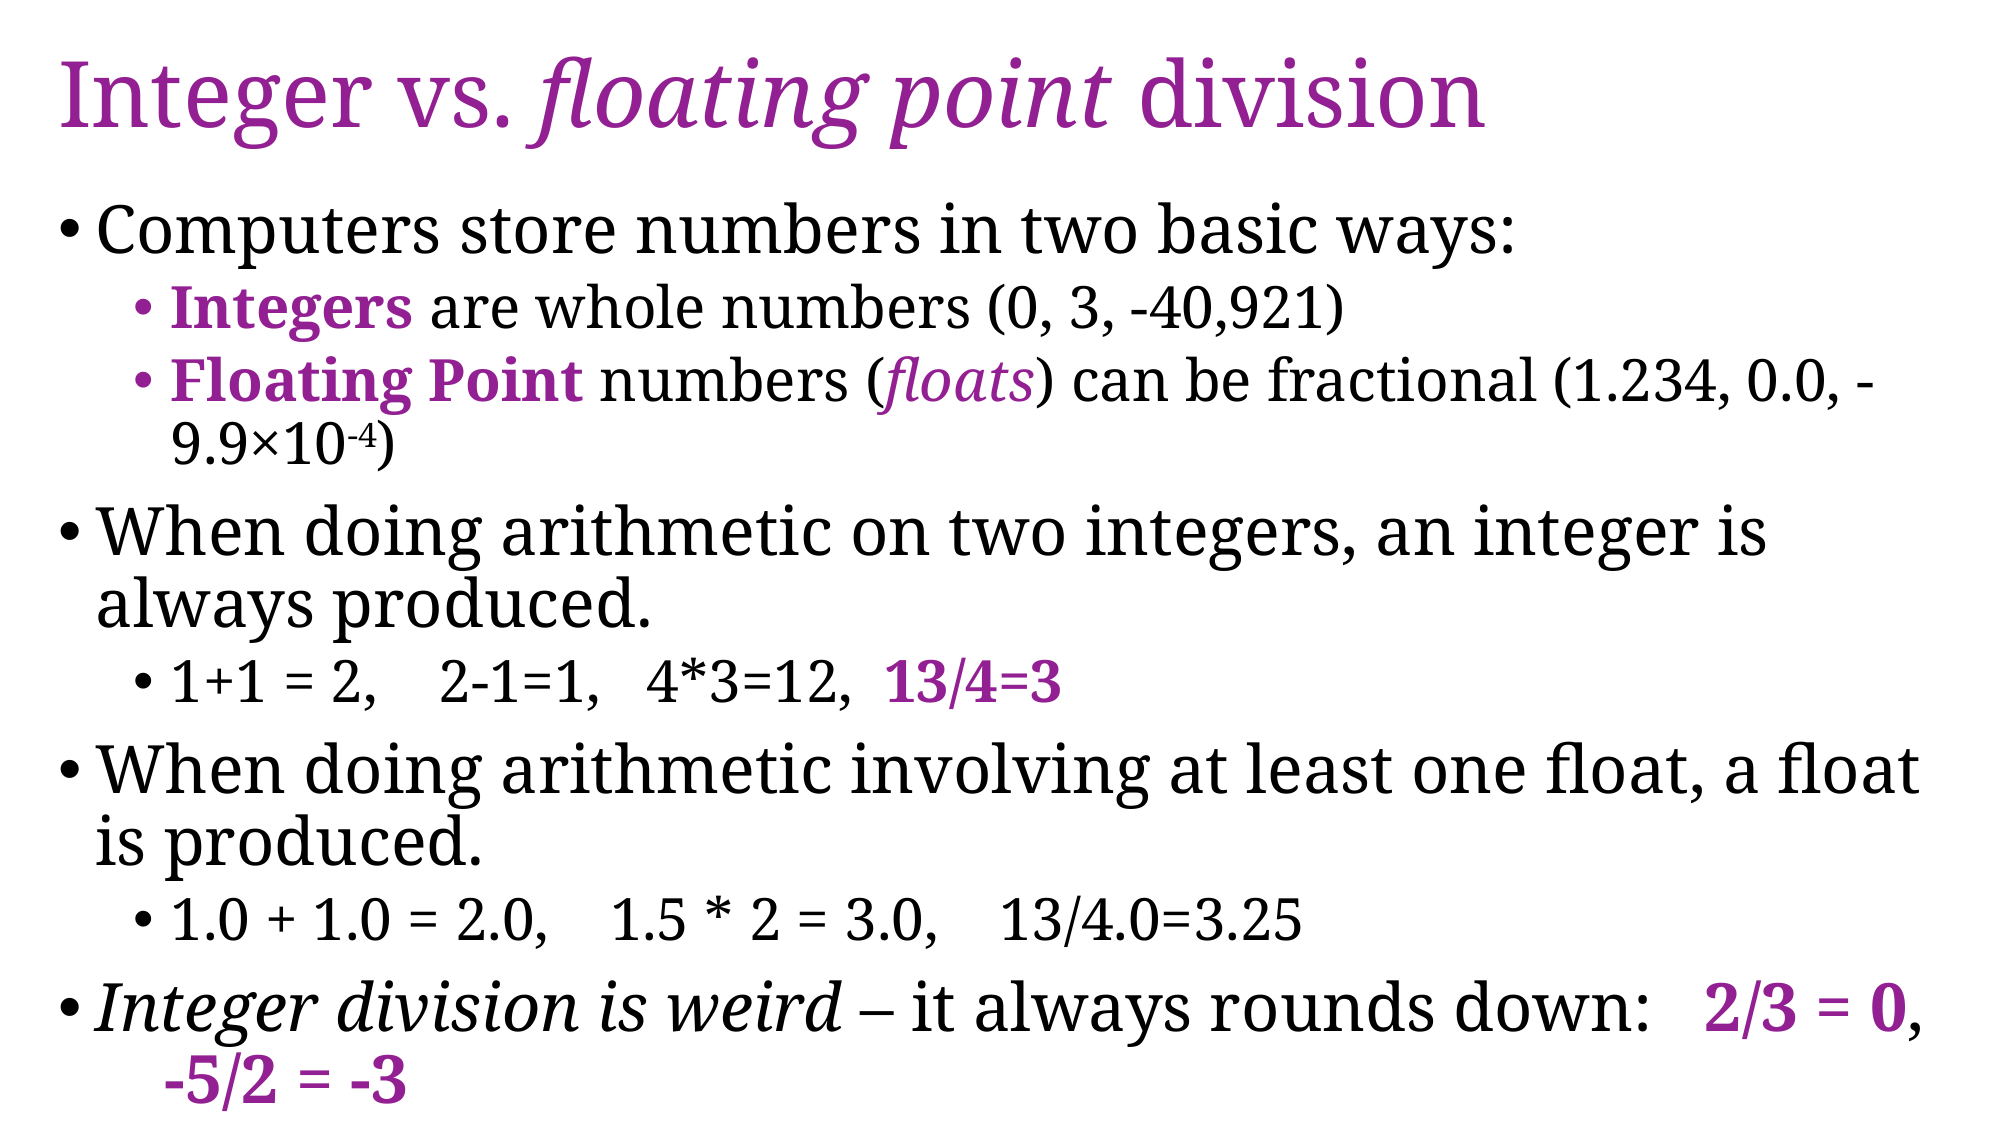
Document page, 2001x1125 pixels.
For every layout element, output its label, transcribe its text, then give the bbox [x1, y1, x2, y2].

list Computers store numbers in two basic ways: Integers are whole numbers (0, 3, -40,921) Floating Point numbers (floats) can be fractional (1.234, 0.0, -9.9×10-4) When doing arithmetic on two integers, an integer is always produced. 1+1 = 2, 2-1=1, 4*3=12, 13/4=3 When doing arithmetic involving at least one float, a float is produced. 1.0 + 1.0 = 2.0, 1.5 * 2 = 3.0, 13/4.0=3.25 Integer division is weird – it always rounds down: 2/3 = 0, -5/2 = -3 Usually you need floating-point (not integer) division in your queries. Just precede the expression with a floating point operation to force the division to be floating point: 1.0 * -5 / 2 = -2.5 [43, 188, 1953, 1106]
title Integer vs. floating point division [43, 25, 1953, 171]
